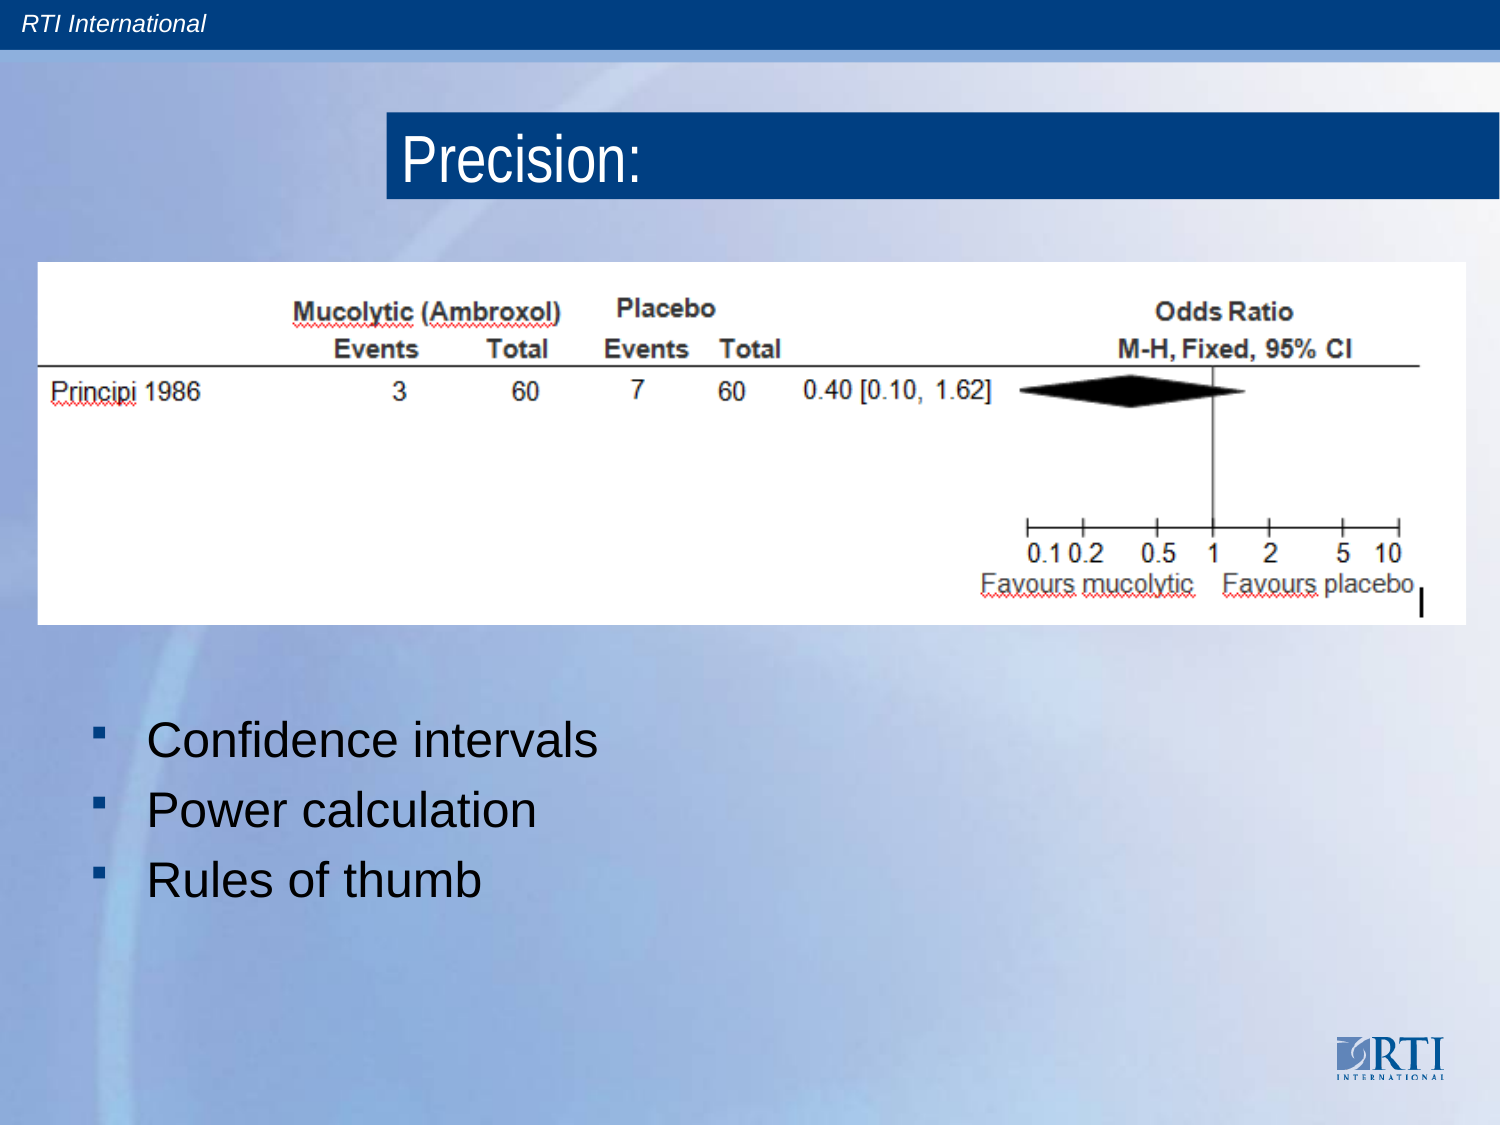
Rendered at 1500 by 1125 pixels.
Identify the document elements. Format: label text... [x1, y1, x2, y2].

picture [0, 63, 1500, 1125]
title Precision: [386, 111, 1500, 200]
list Confidence intervals Power calculation Rules of thumb [74, 699, 1426, 1006]
